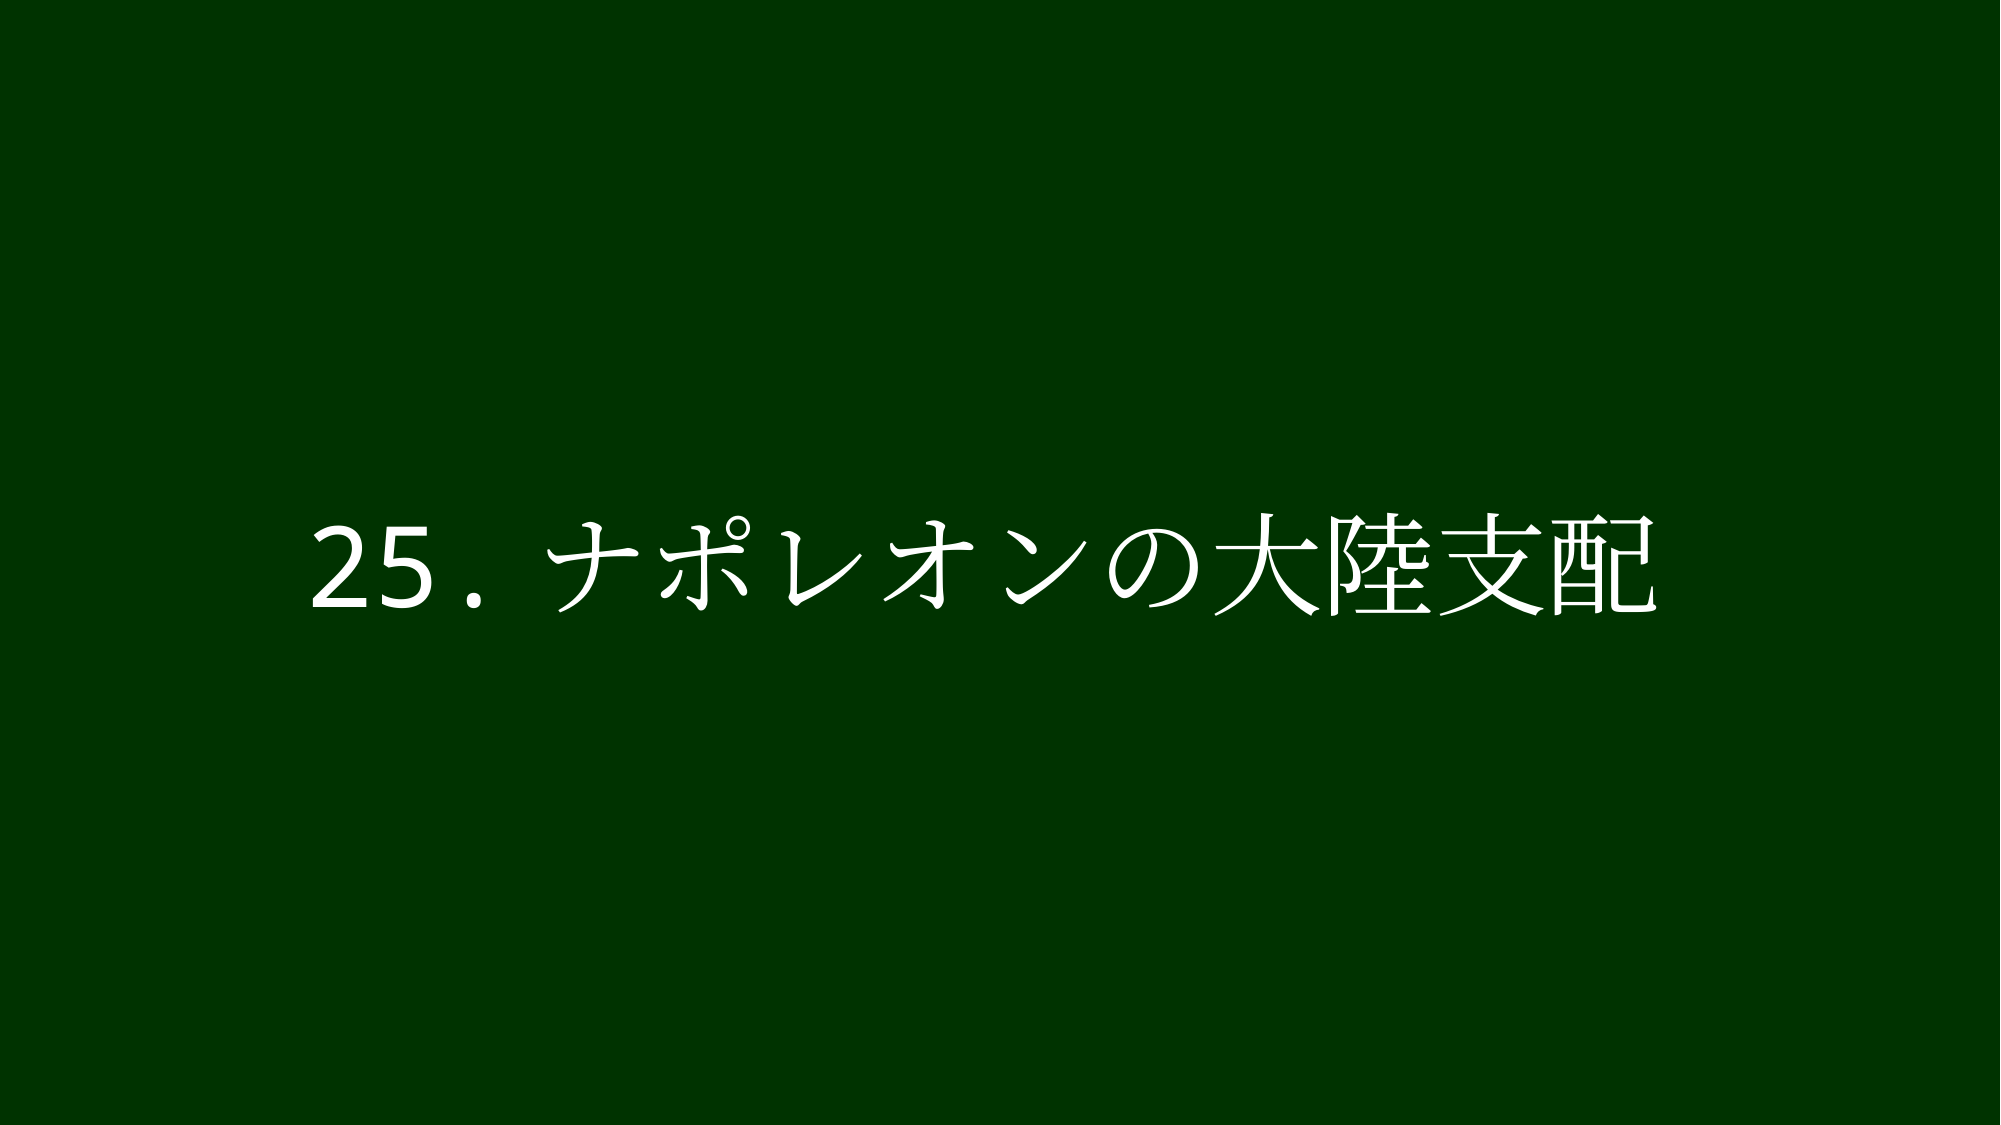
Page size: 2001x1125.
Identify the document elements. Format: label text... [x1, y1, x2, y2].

text_box 25.ナポレオンの大陸支配 [215, 370, 1750, 755]
